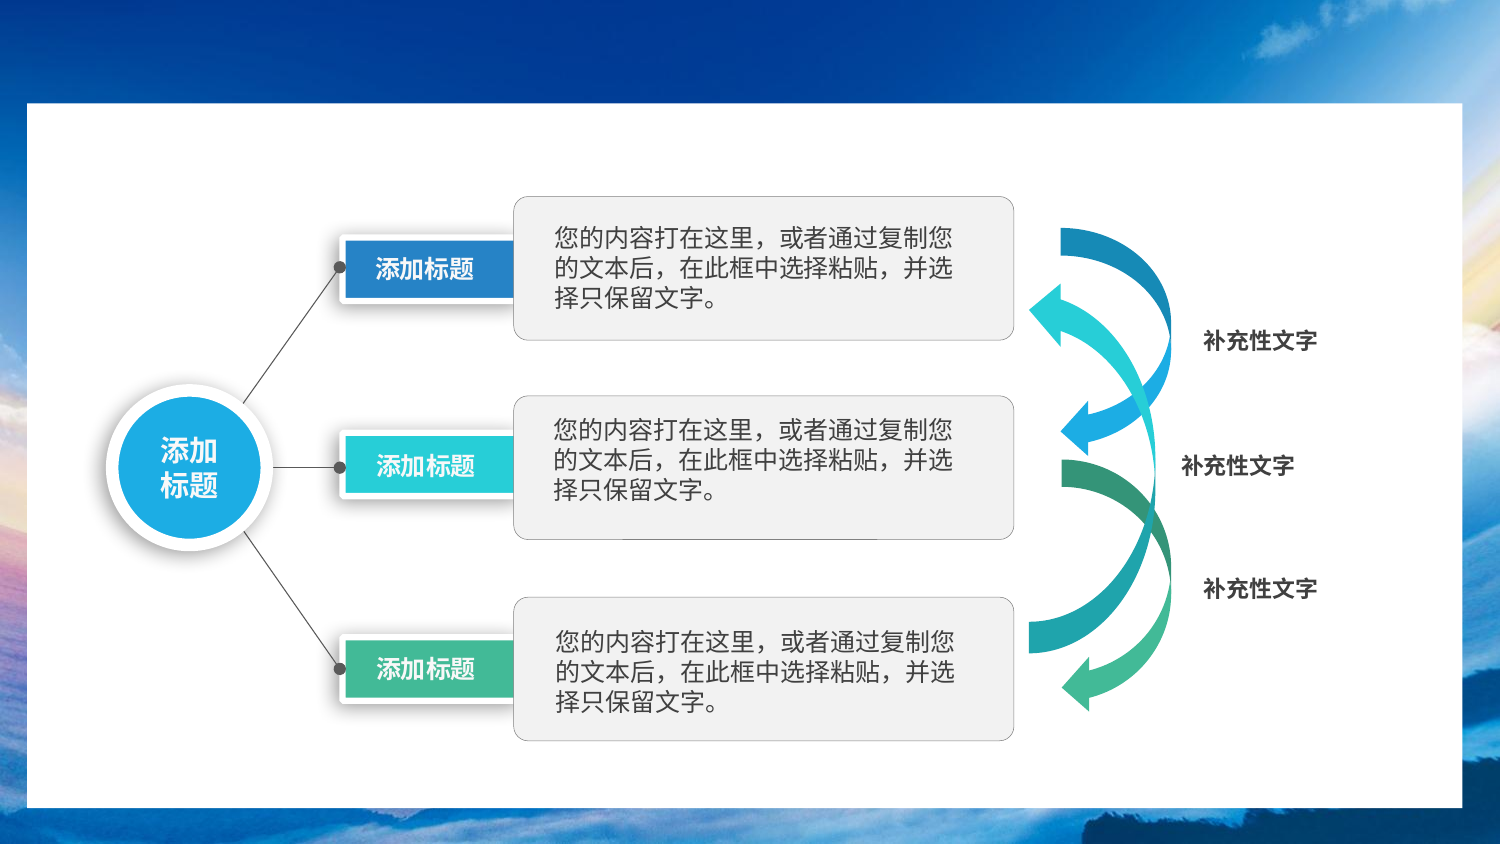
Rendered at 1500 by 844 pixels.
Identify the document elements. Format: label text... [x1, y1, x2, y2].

text_box [1060, 227, 1172, 407]
text_box [342, 237, 513, 301]
text_box [342, 432, 513, 497]
text_box 您的内容打在这里，或者通过复制您的文本后，在此框中选择粘贴，并选择只保留文字。 [545, 633, 982, 711]
text_box [513, 196, 1014, 341]
text_box 添加 标题 [112, 390, 267, 545]
text_box 您的内容打在这里，或者通过复制您的文本后，在此框中选择粘贴，并选择只保留文字。 [543, 228, 980, 306]
picture [0, 0, 1500, 844]
text_box 添加标题 [364, 247, 513, 289]
text_box [1060, 395, 1141, 457]
text_box [513, 395, 1014, 540]
text_box 您的内容打在这里，或者通过复制您的文本后，在此框中选择粘贴，并选择只保留文字。 [543, 421, 980, 499]
text_box [342, 637, 513, 701]
text_box [247, 537, 346, 676]
text_box 补充性文字 [1192, 321, 1329, 359]
text_box [1061, 511, 1172, 712]
text_box [513, 597, 1014, 741]
text_box [1028, 283, 1156, 654]
text_box 添加标题 [365, 647, 513, 689]
text_box [244, 261, 346, 402]
text_box 补充性文字 [1170, 446, 1307, 485]
text_box 添加标题 [365, 445, 513, 487]
text_box 补充性文字 [1192, 569, 1329, 608]
